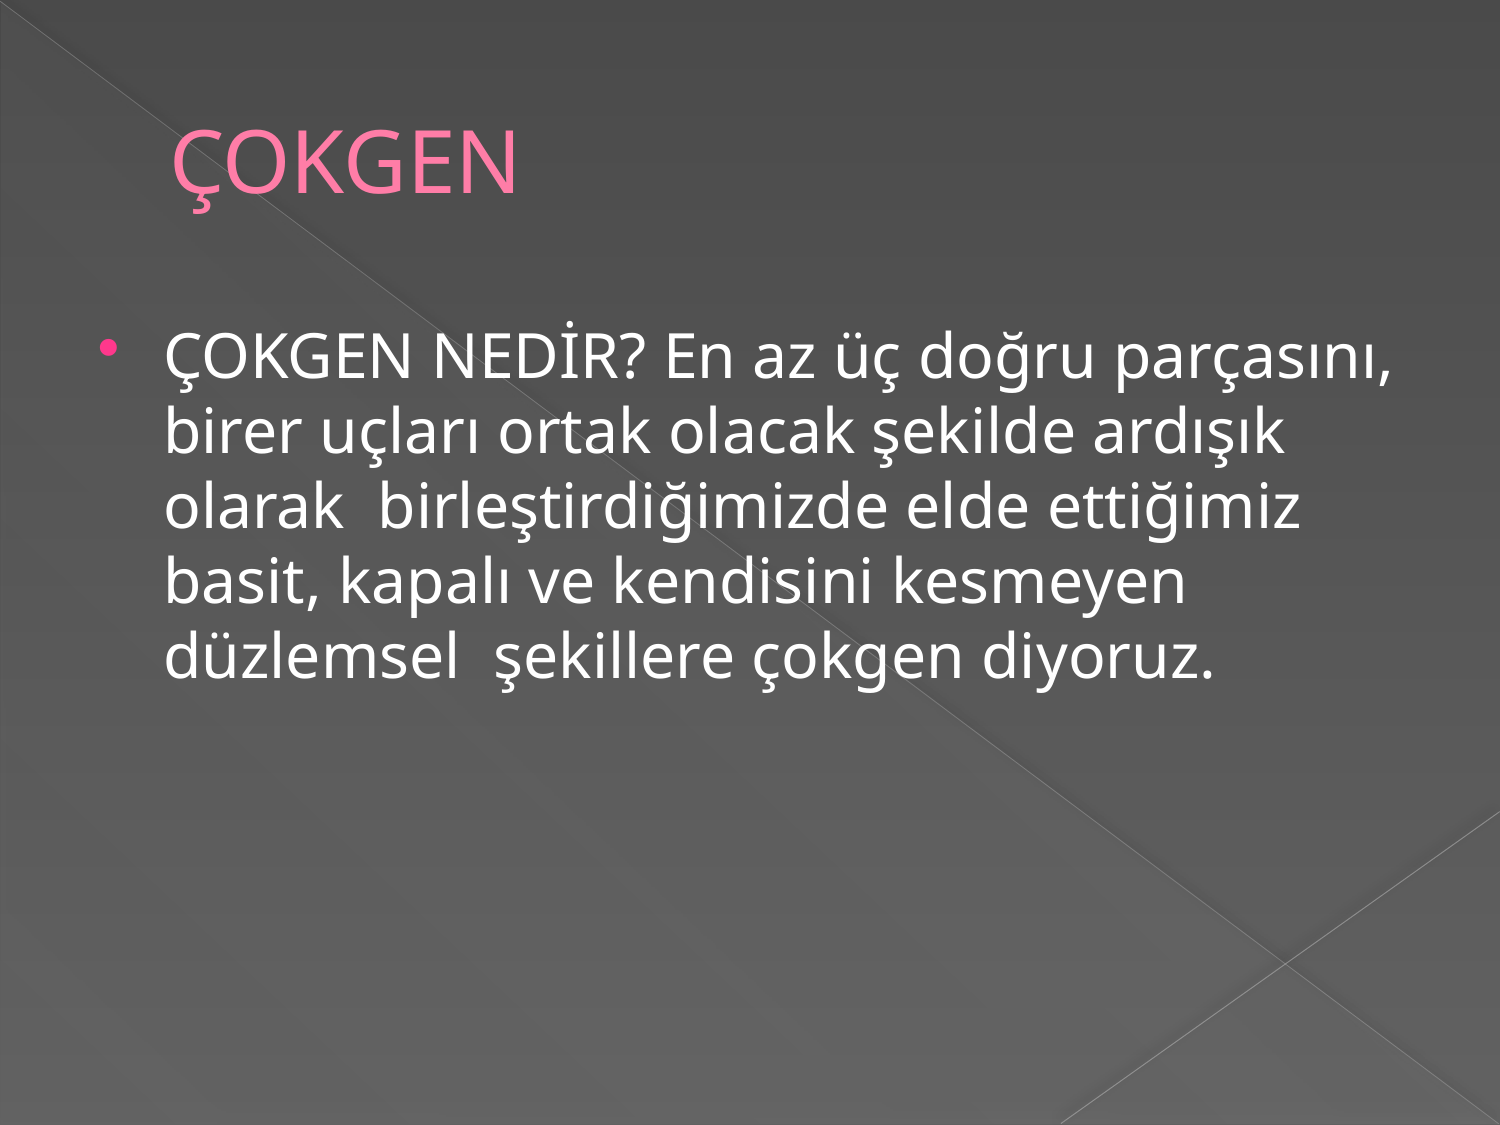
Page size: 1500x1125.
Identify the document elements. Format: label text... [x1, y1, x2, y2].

list ÇOKGEN NEDİR? En az üç doğru parçasını, birer uçları ortak olacak şekilde ardışık olarak birleştirdiğimizde elde ettiğimiz basit, kapalı ve kendisini kesmeyen düzlemsel şekillere çokgen diyoruz. [75, 308, 1425, 1059]
title ÇOKGEN [75, 43, 1425, 274]
